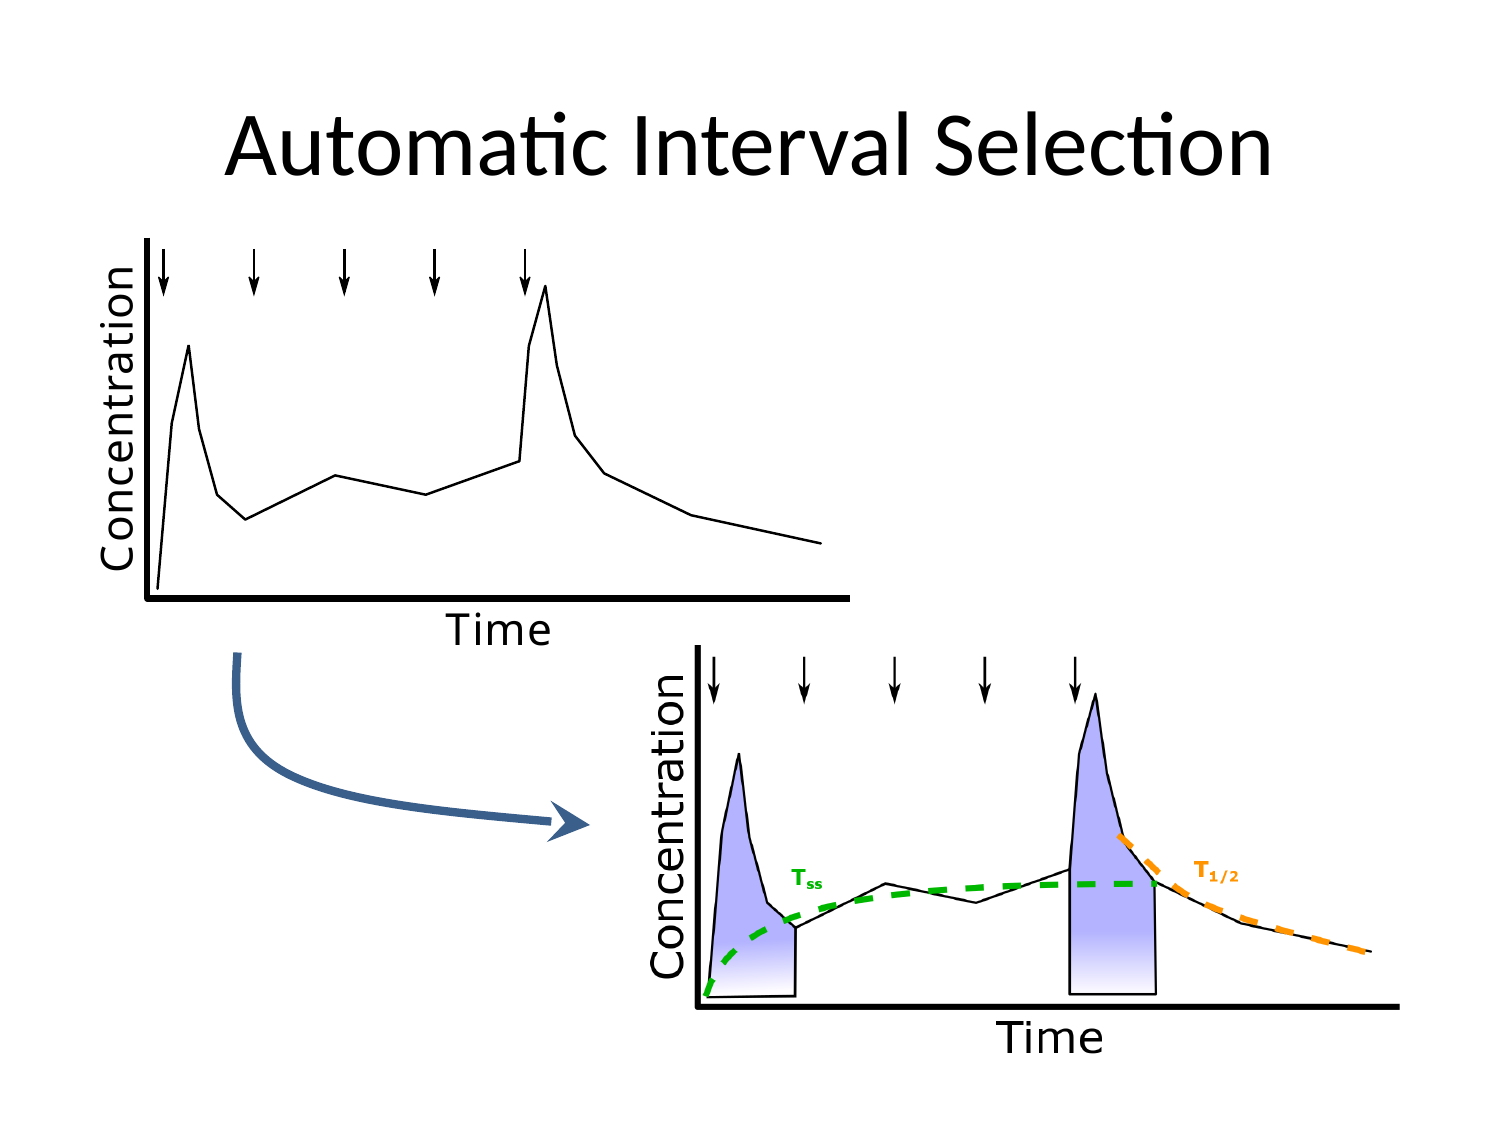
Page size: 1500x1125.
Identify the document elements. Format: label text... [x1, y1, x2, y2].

title Automatic Interval Selection [75, 45, 1425, 233]
text_box [233, 655, 591, 834]
picture [99, 237, 1401, 1055]
